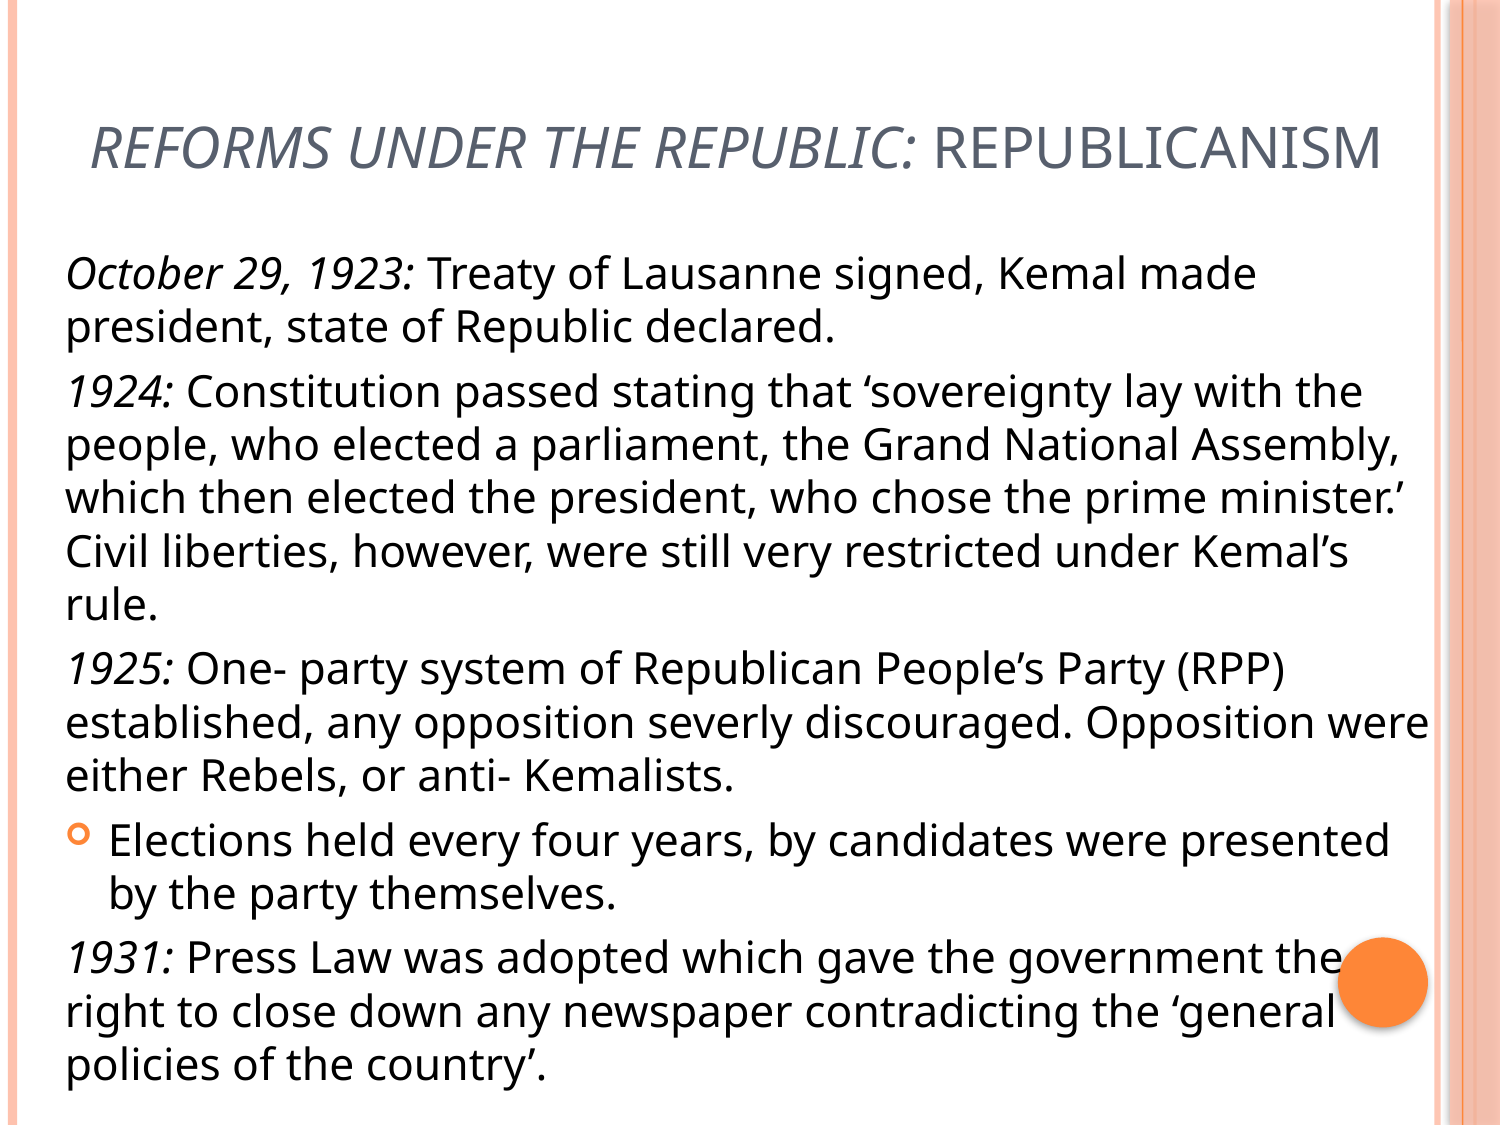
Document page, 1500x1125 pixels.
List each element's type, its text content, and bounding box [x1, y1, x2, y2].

title Reforms under the Republic: Republicanism [75, 45, 1425, 188]
list October 29, 1923: Treaty of Lausanne signed, Kemal made president, state of Republic declared. 1924: Constitution passed stating that ‘sovereignty lay with the people, who elected a parliament, the Grand National Assembly, which then elected the president, who chose the prime minister.’ Civil liberties, however, were still very restricted under Kemal’s rule. 1925: One- party system of Republican People’s Party (RPP) established, any opposition severly discouraged. Opposition were either Rebels, or anti- Kemalists. Elections held every four years, by candidates were presented by the party themselves. 1931: Press Law was adopted which gave the government the right to close down any newspaper contradicting the ‘general policies of the country’. [50, 237, 1450, 1100]
